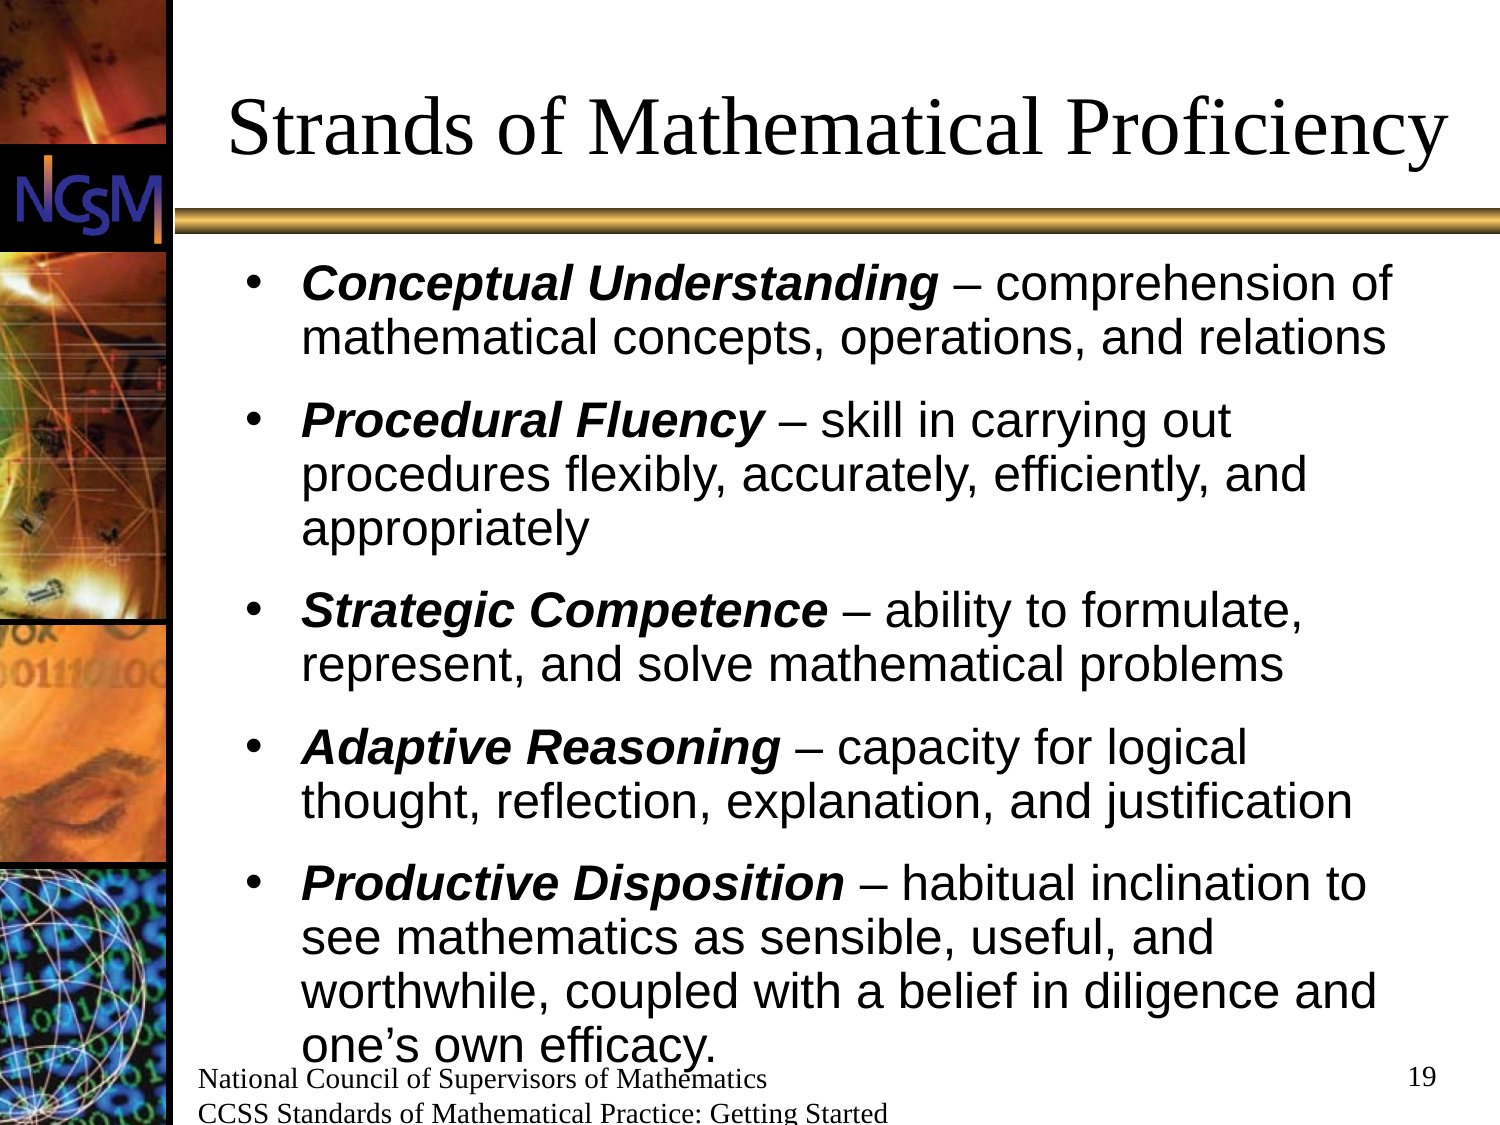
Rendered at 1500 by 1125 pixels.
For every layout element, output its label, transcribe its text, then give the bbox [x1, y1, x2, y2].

text_box Strands of Mathematical Proficiency [211, 64, 1467, 179]
picture [0, 625, 166, 862]
slide_number 19 [1379, 1049, 1453, 1125]
text_box Conceptual Understanding – comprehension of mathematical concepts, operations, and relations Procedural Fluency – skill in carrying out procedures flexibly, accurately, efficiently, and appropriately Strategic Competence – ability to formulate, represent, and solve mathematical problems Adaptive Reasoning – capacity for logical thought, reflection, explanation, and justification Productive Disposition – habitual inclination to see mathematics as sensible, useful, and worthwhile, coupled with a belief in diligence and one’s own efficacy. [230, 249, 1450, 1018]
picture [0, 0, 167, 619]
picture [0, 869, 166, 1125]
